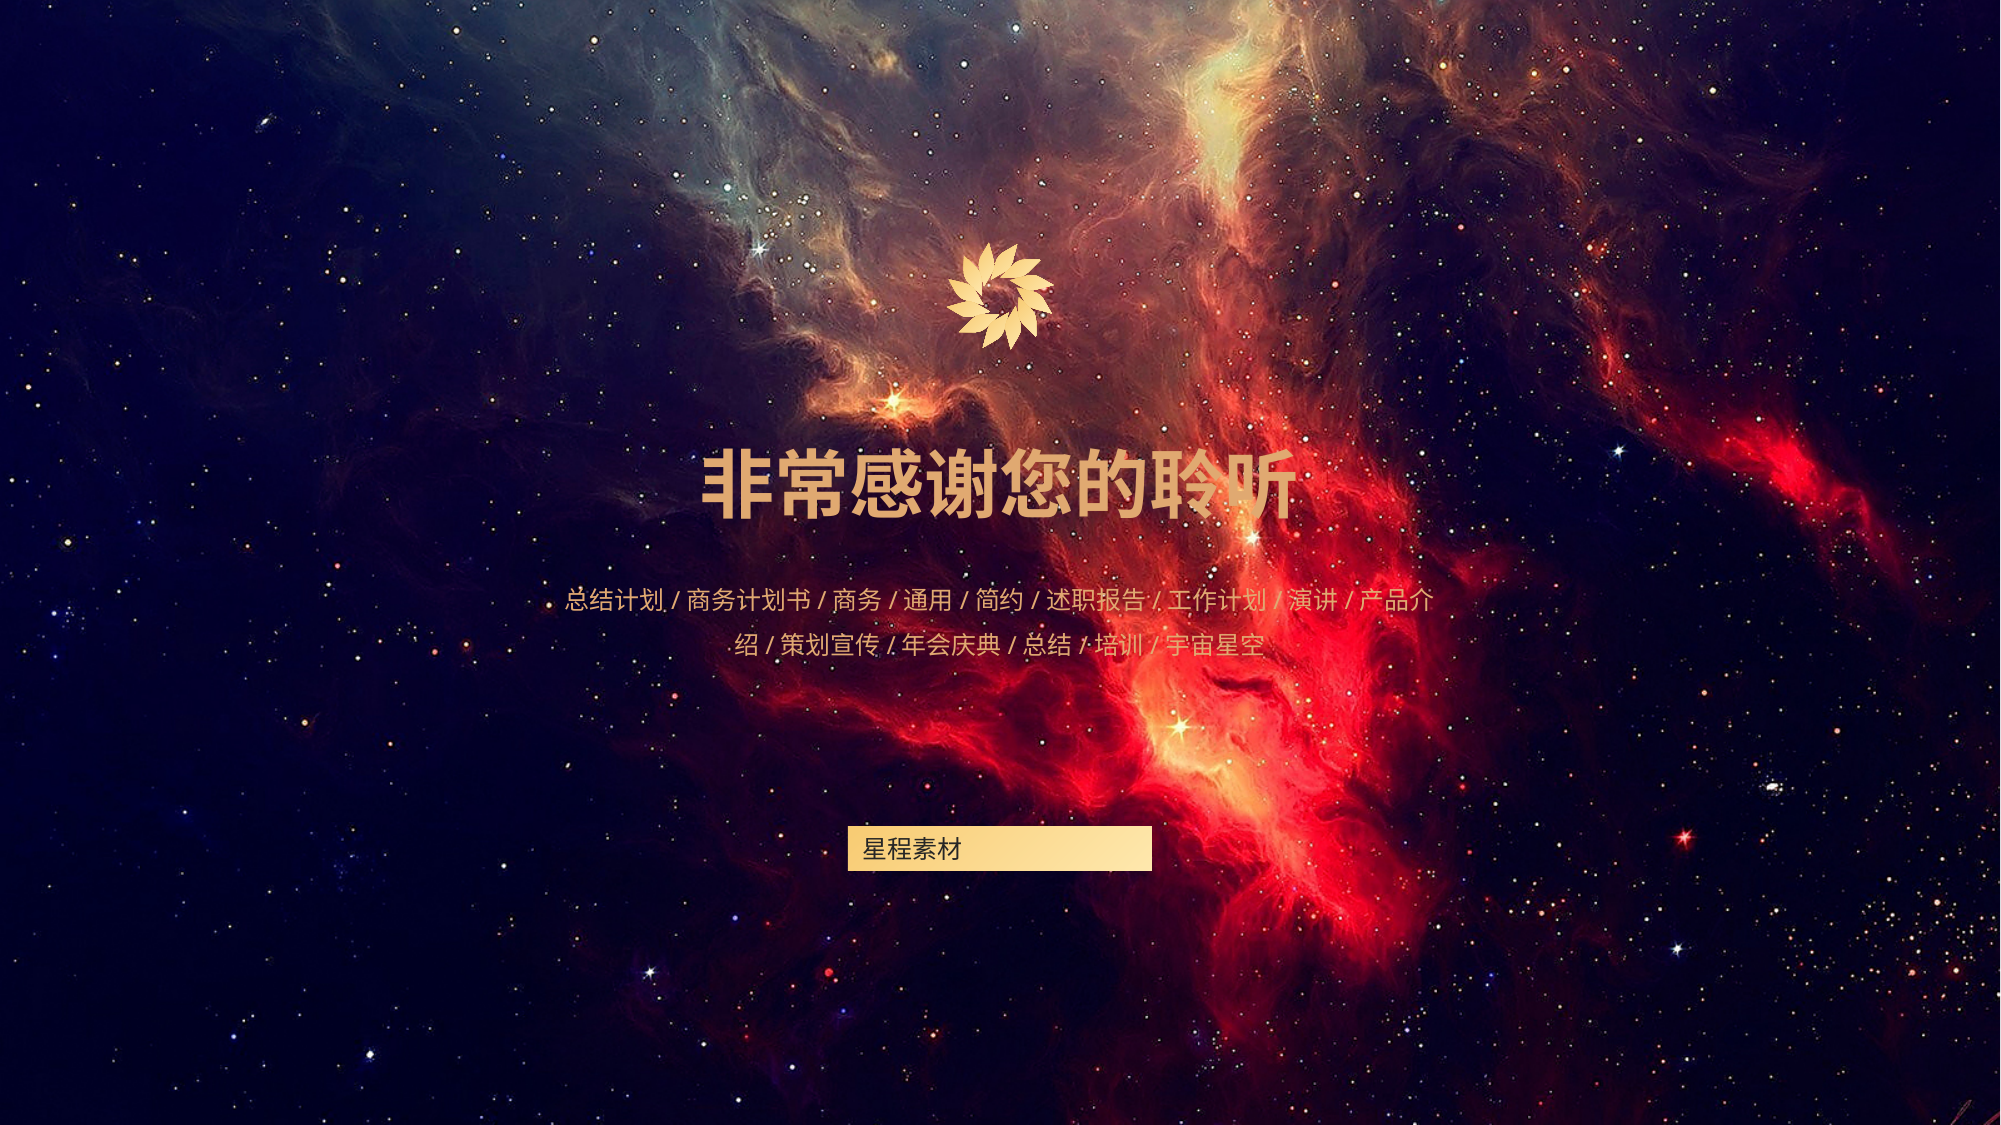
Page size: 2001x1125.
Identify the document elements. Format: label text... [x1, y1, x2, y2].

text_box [946, 242, 1054, 350]
picture [0, 0, 2001, 1125]
text_box 星程素材 [847, 826, 1152, 871]
text_box 总结计划/商务计划书/商务/通用/简约/述职报告/工作计划/演讲/产品介绍/策划宣传/年会庆典/总结/培训/宇宙星空 [546, 562, 1453, 667]
text_box 非常感谢您的聆听 [598, 430, 1402, 536]
